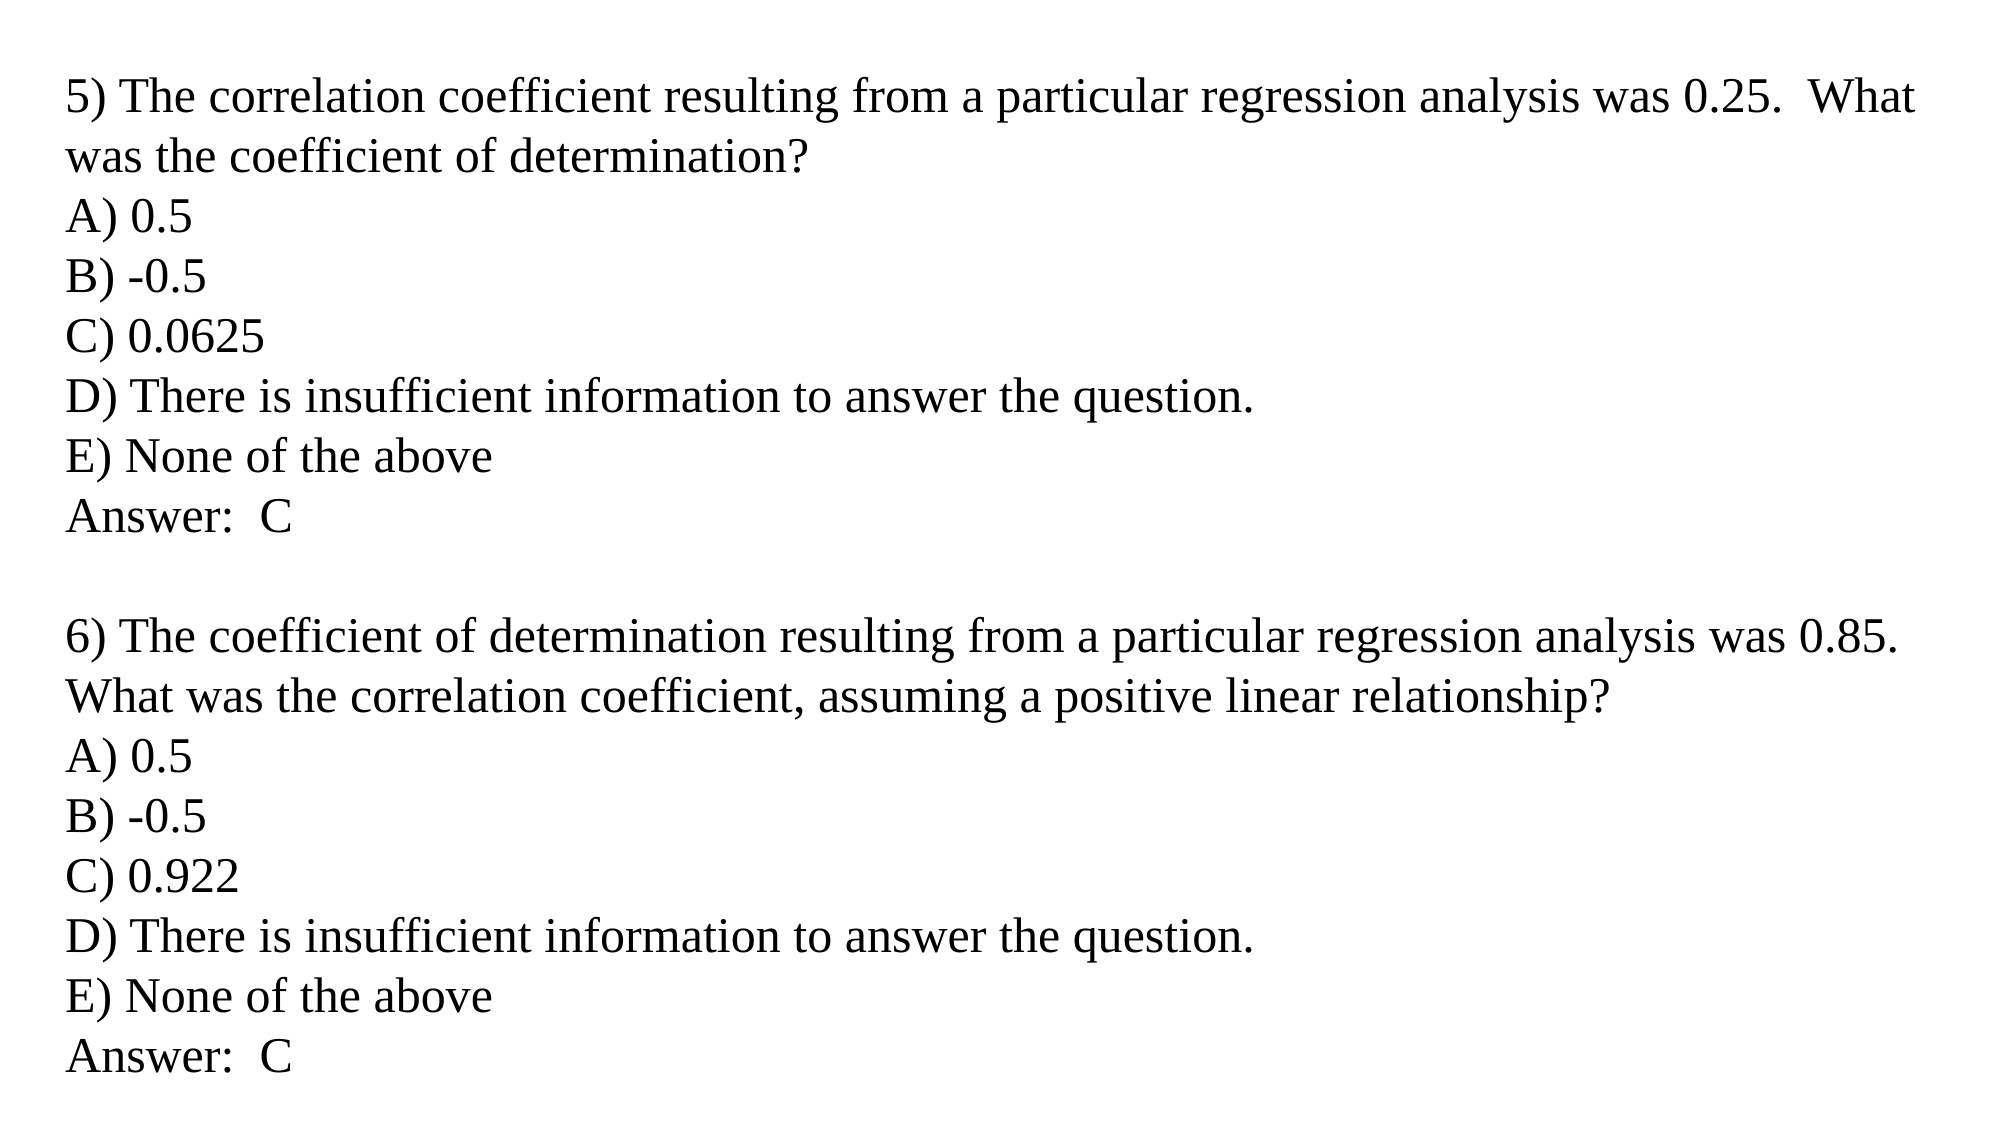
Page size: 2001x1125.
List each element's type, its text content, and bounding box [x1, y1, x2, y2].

text_box 5) The correlation coefficient resulting from a particular regression analysis was 0.25. What was the coefficient of determination? A) 0.5 B) -0.5 C) 0.0625 D) There is insufficient information to answer the question. E) None of the above Answer: C 6) The coefficient of determination resulting from a particular regression analysis was 0.85. What was the correlation coefficient, assuming a positive linear relationship? A) 0.5 B) -0.5 C) 0.922 D) There is insufficient information to answer the question. E) None of the above Answer: C [50, 55, 1933, 1090]
